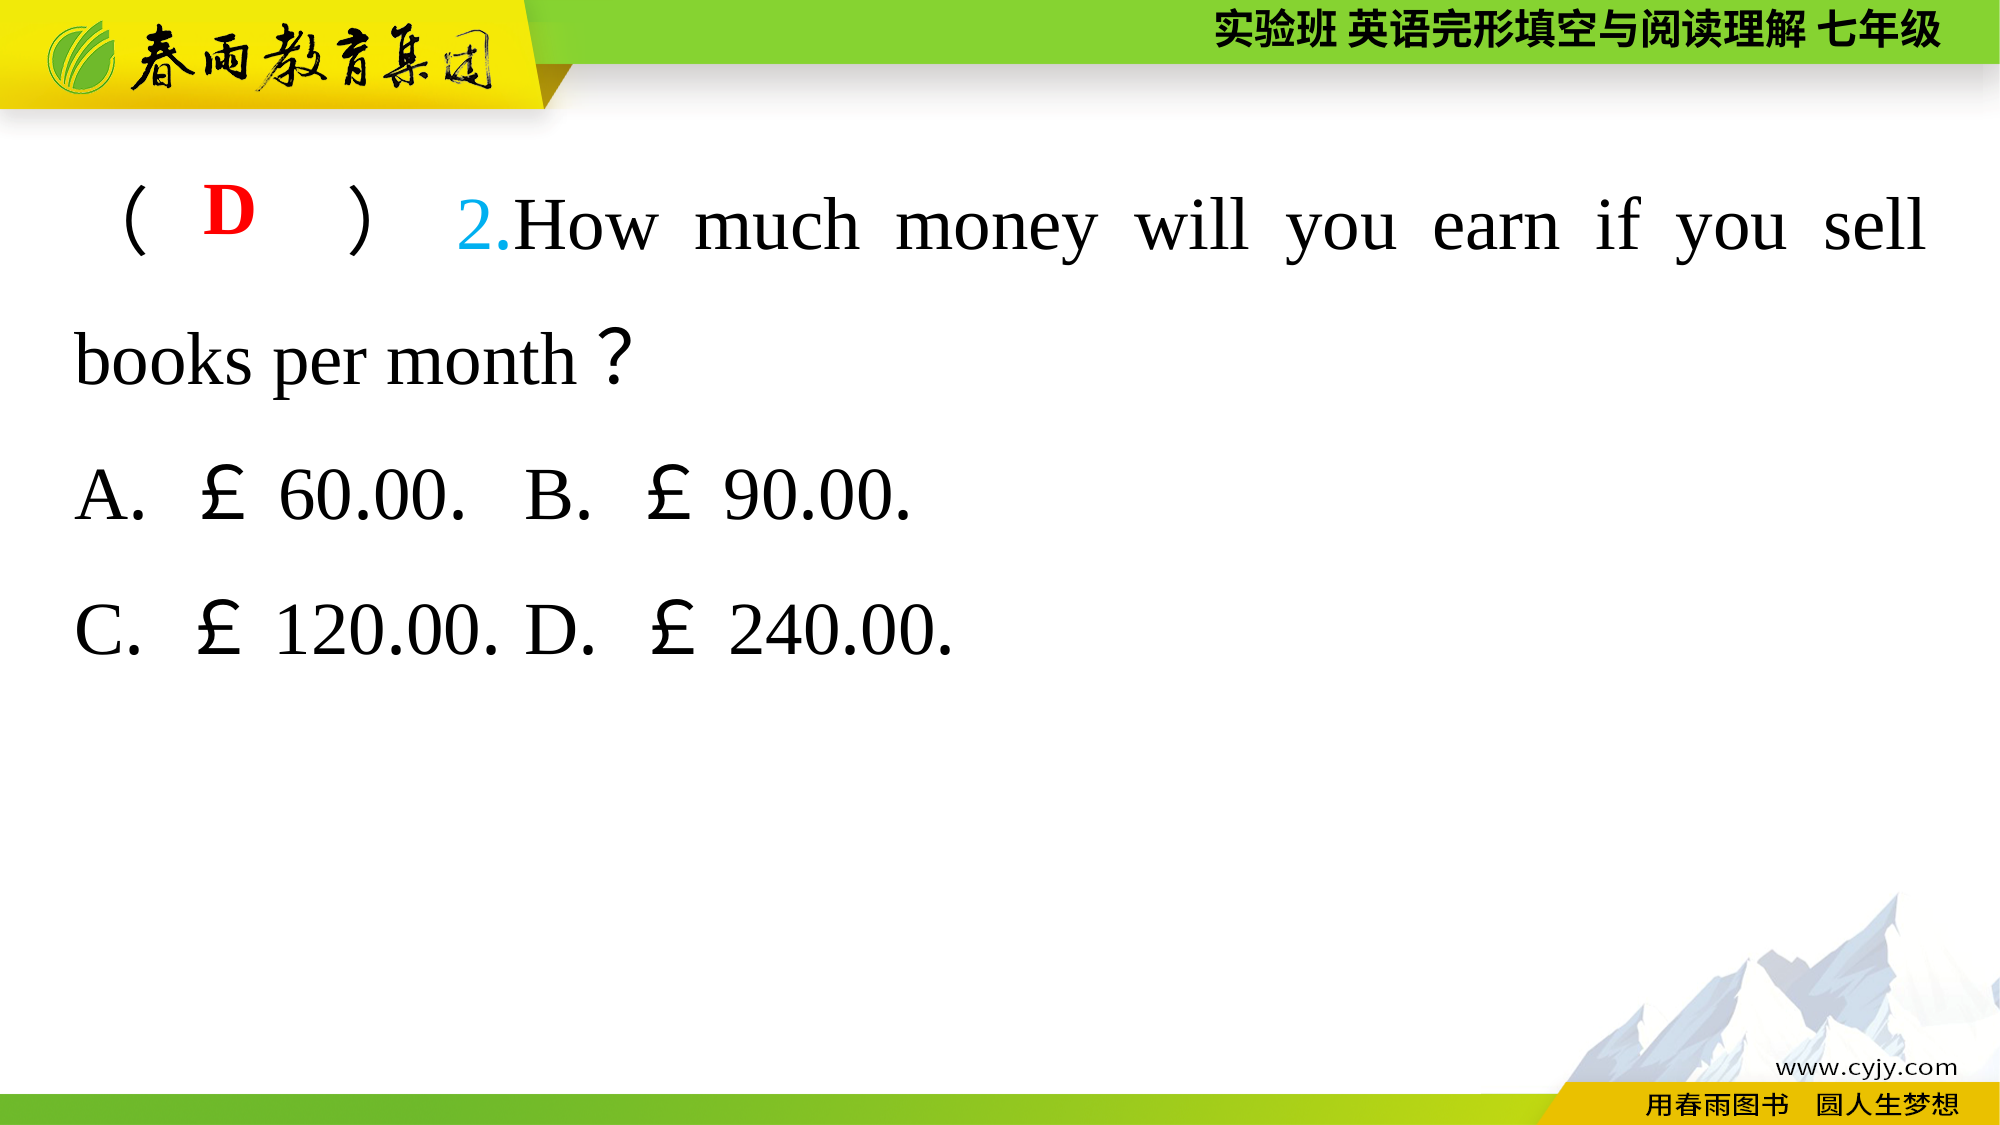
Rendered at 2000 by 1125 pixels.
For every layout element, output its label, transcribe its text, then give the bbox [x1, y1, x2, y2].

picture [0, 0, 2000, 1125]
list （ ）2.How much money will you earn if you sell books per month？ A. ￡60.00. B. ￡90.00. C. ￡120.00. D. ￡240.00. [59, 122, 1944, 666]
text_box D [188, 152, 273, 258]
